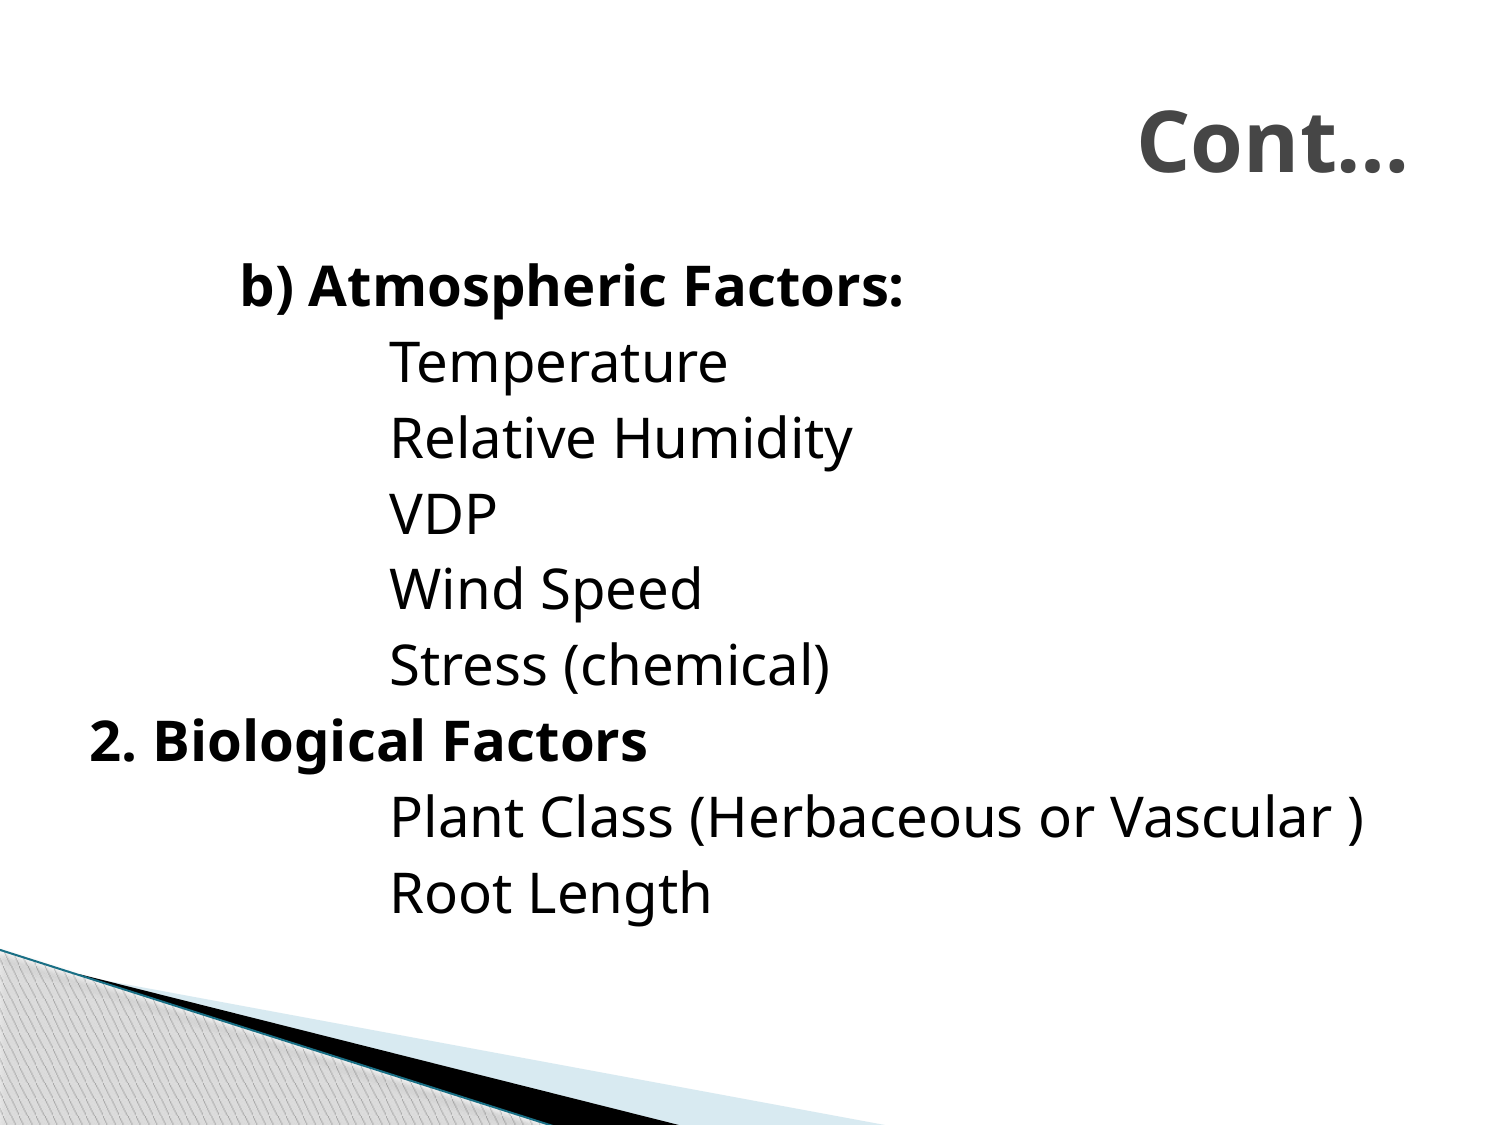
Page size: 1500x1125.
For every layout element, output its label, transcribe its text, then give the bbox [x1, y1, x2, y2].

list b) Atmospheric Factors: Temperature Relative Humidity VDP Wind Speed Stress (chemical) 2. Biological Factors Plant Class (Herbaceous or Vascular ) Root Length [75, 243, 1425, 986]
title Cont… [75, 45, 1425, 233]
